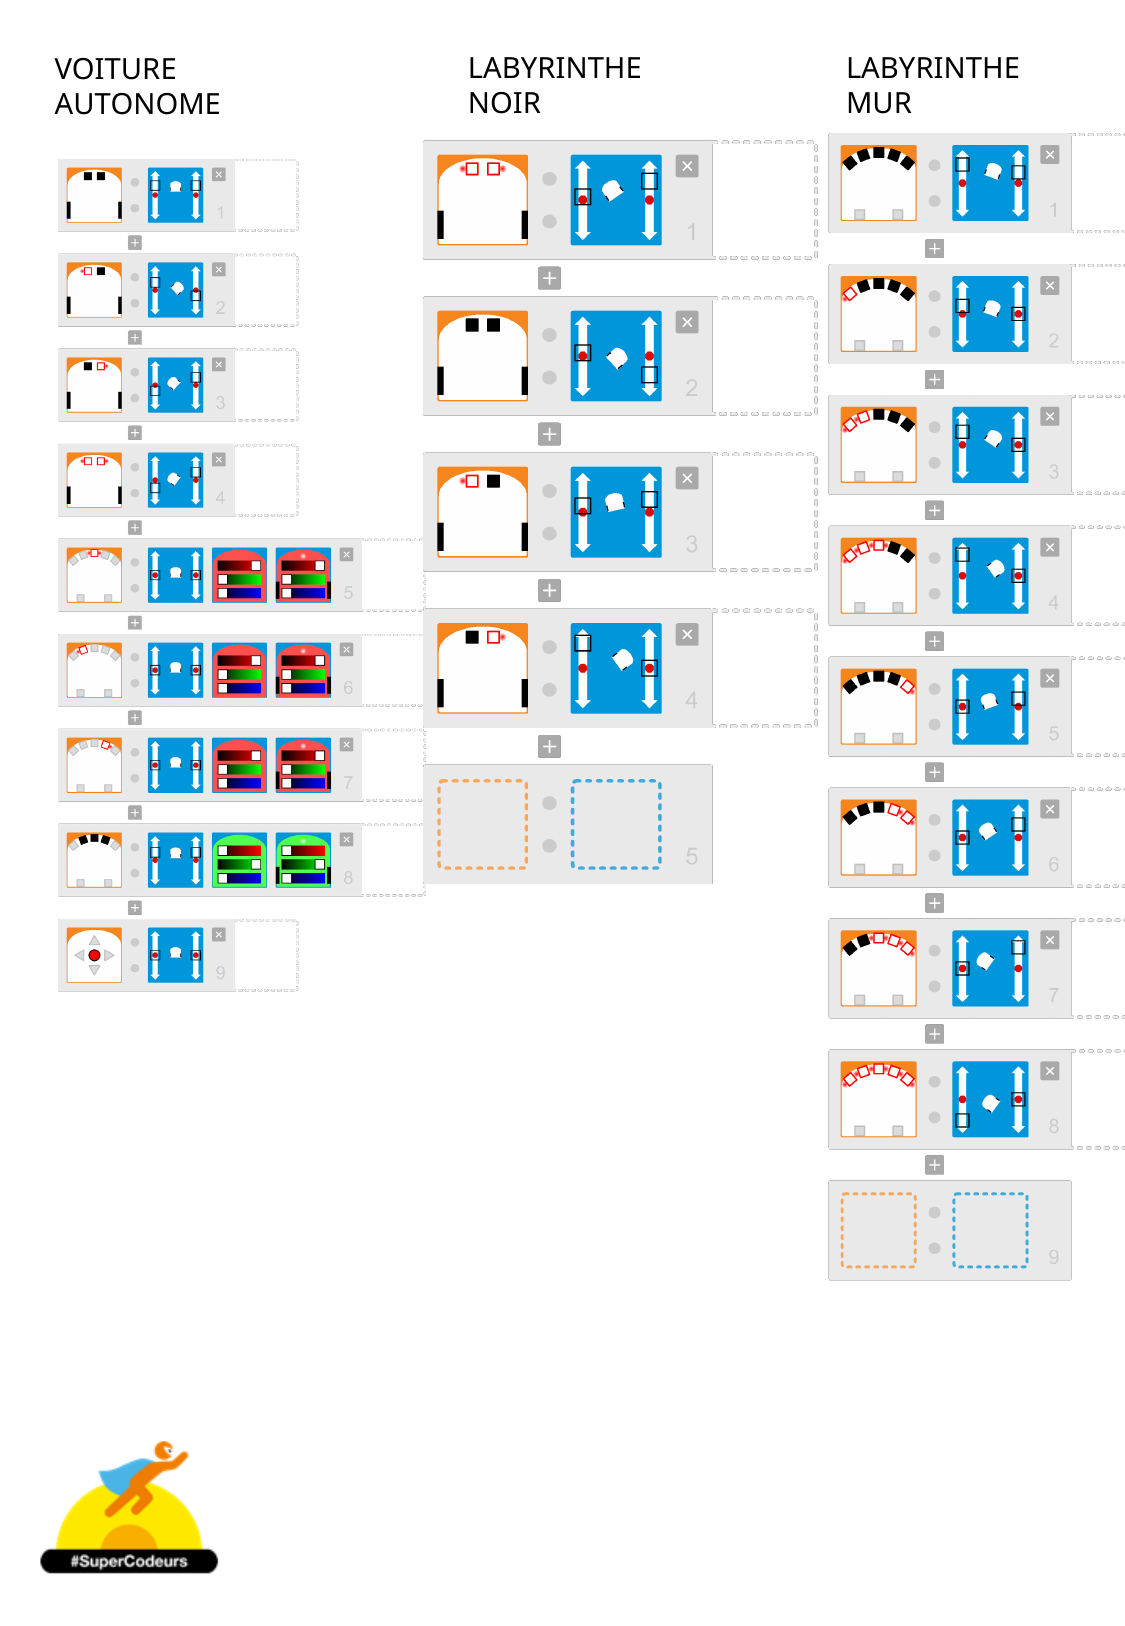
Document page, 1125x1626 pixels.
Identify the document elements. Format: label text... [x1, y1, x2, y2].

text_box LABYRINTHE MUR [845, 49, 1071, 119]
text_box LABYRINTHE NOIR [467, 49, 669, 120]
text_box VOITURE AUTONOME [54, 50, 303, 121]
picture [24, 1426, 237, 1587]
picture [18, 121, 1125, 1339]
